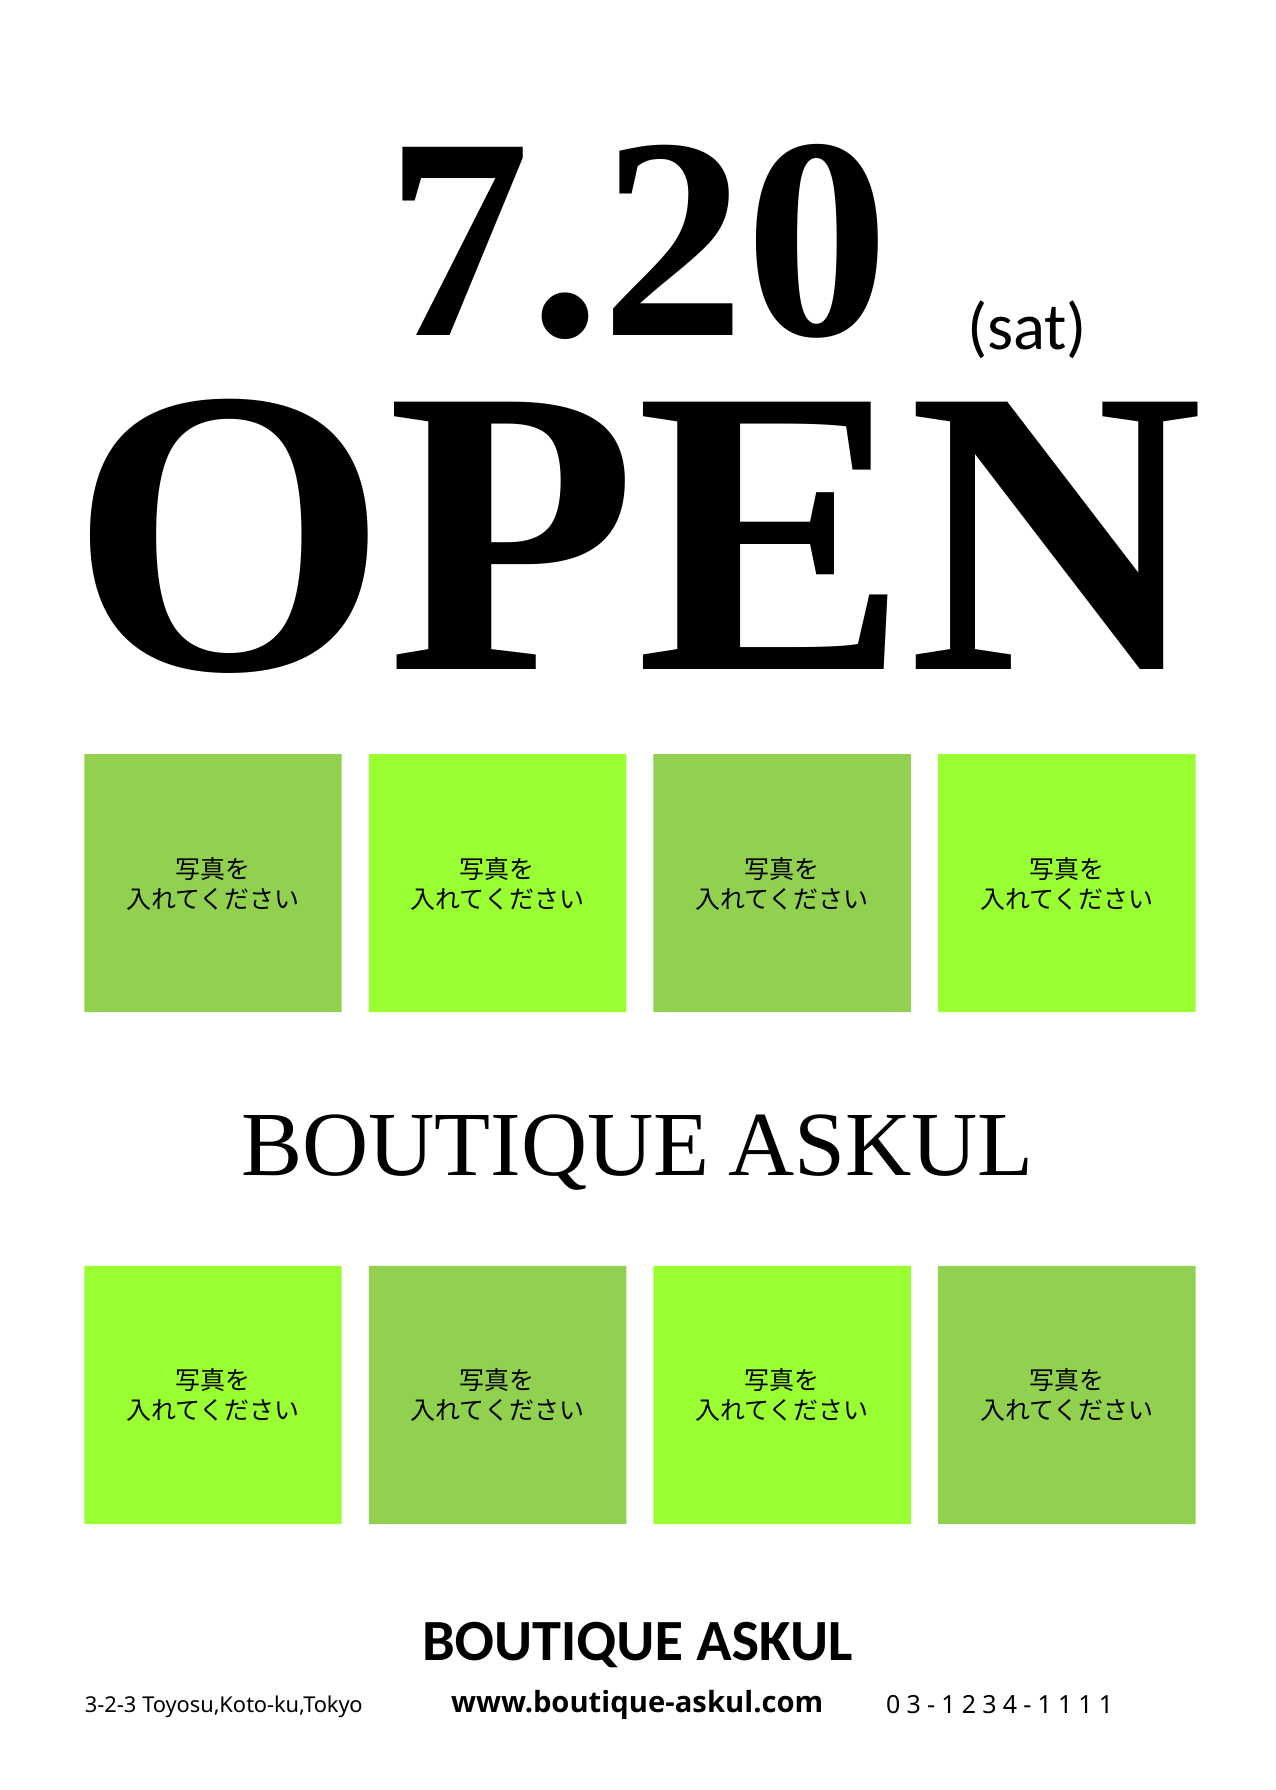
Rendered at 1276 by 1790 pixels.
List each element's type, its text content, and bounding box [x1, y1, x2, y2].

text_box www.boutique-askul.com [387, 1675, 887, 1726]
text_box BOUTIQUE ASKUL [226, 1076, 1049, 1202]
text_box 3-2-3 Toyosu,Koto-ku,Tokyo [70, 1683, 387, 1725]
text_box 写真を 入れてください [937, 753, 1197, 1013]
text_box (sat) [952, 275, 1102, 370]
text_box 写真を 入れてください [937, 1265, 1197, 1525]
text_box 7.20 [371, 40, 905, 401]
text_box 写真を 入れてください [368, 753, 627, 1013]
text_box 写真を 入れてください [368, 1265, 627, 1525]
text_box BOUTIQUE ASKUL [407, 1594, 868, 1675]
text_box 写真を 入れてください [83, 753, 343, 1013]
text_box 写真を 入れてください [652, 753, 912, 1013]
text_box 写真を 入れてください [83, 1265, 343, 1525]
text_box OPEN [55, 253, 1220, 759]
text_box 03-1234-1111 [887, 1681, 1179, 1726]
text_box 写真を 入れてください [652, 1265, 912, 1525]
